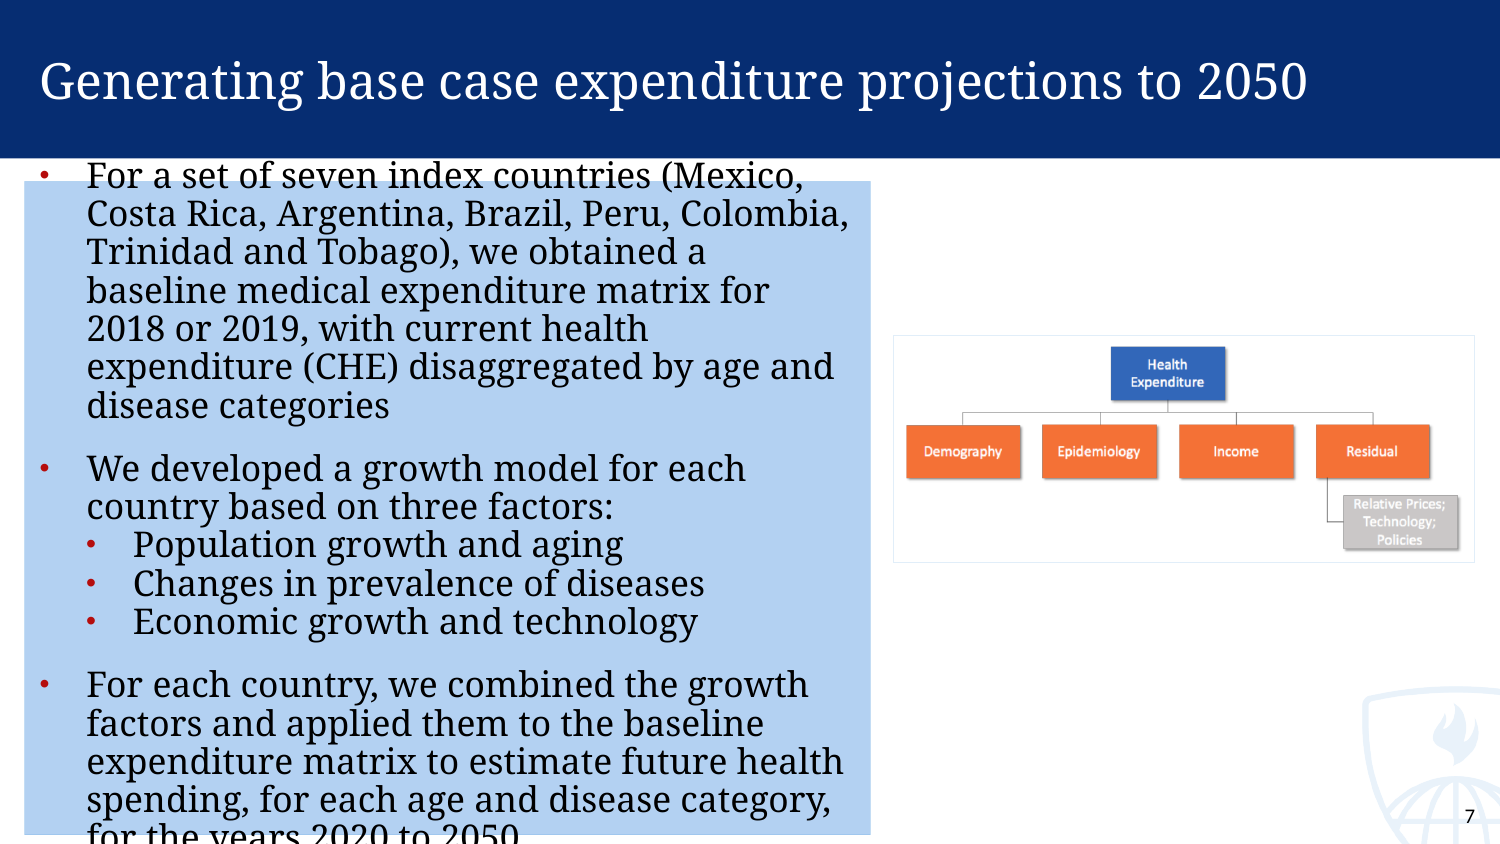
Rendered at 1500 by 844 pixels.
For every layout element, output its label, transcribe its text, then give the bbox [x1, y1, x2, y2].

slide_number 7 [1368, 783, 1475, 829]
picture [892, 335, 1476, 563]
list For a set of seven index countries (Mexico, Costa Rica, Argentina, Brazil, Peru, Colombia, Trinidad and Tobago), we obtained a baseline medical expenditure matrix for 2018 or 2019, with current health expenditure (CHE) disaggregated by age and disease categories We developed a growth model for each country based on three factors: Population growth and aging Changes in prevalence of diseases Economic growth and technology For each country, we combined the growth factors and applied them to the baseline expenditure matrix to estimate future health spending, for each age and disease category, for the years 2020 to 2050 [24, 181, 871, 835]
picture [1360, 684, 1500, 844]
title Generating base case expenditure projections to 2050 [24, 8, 1478, 150]
